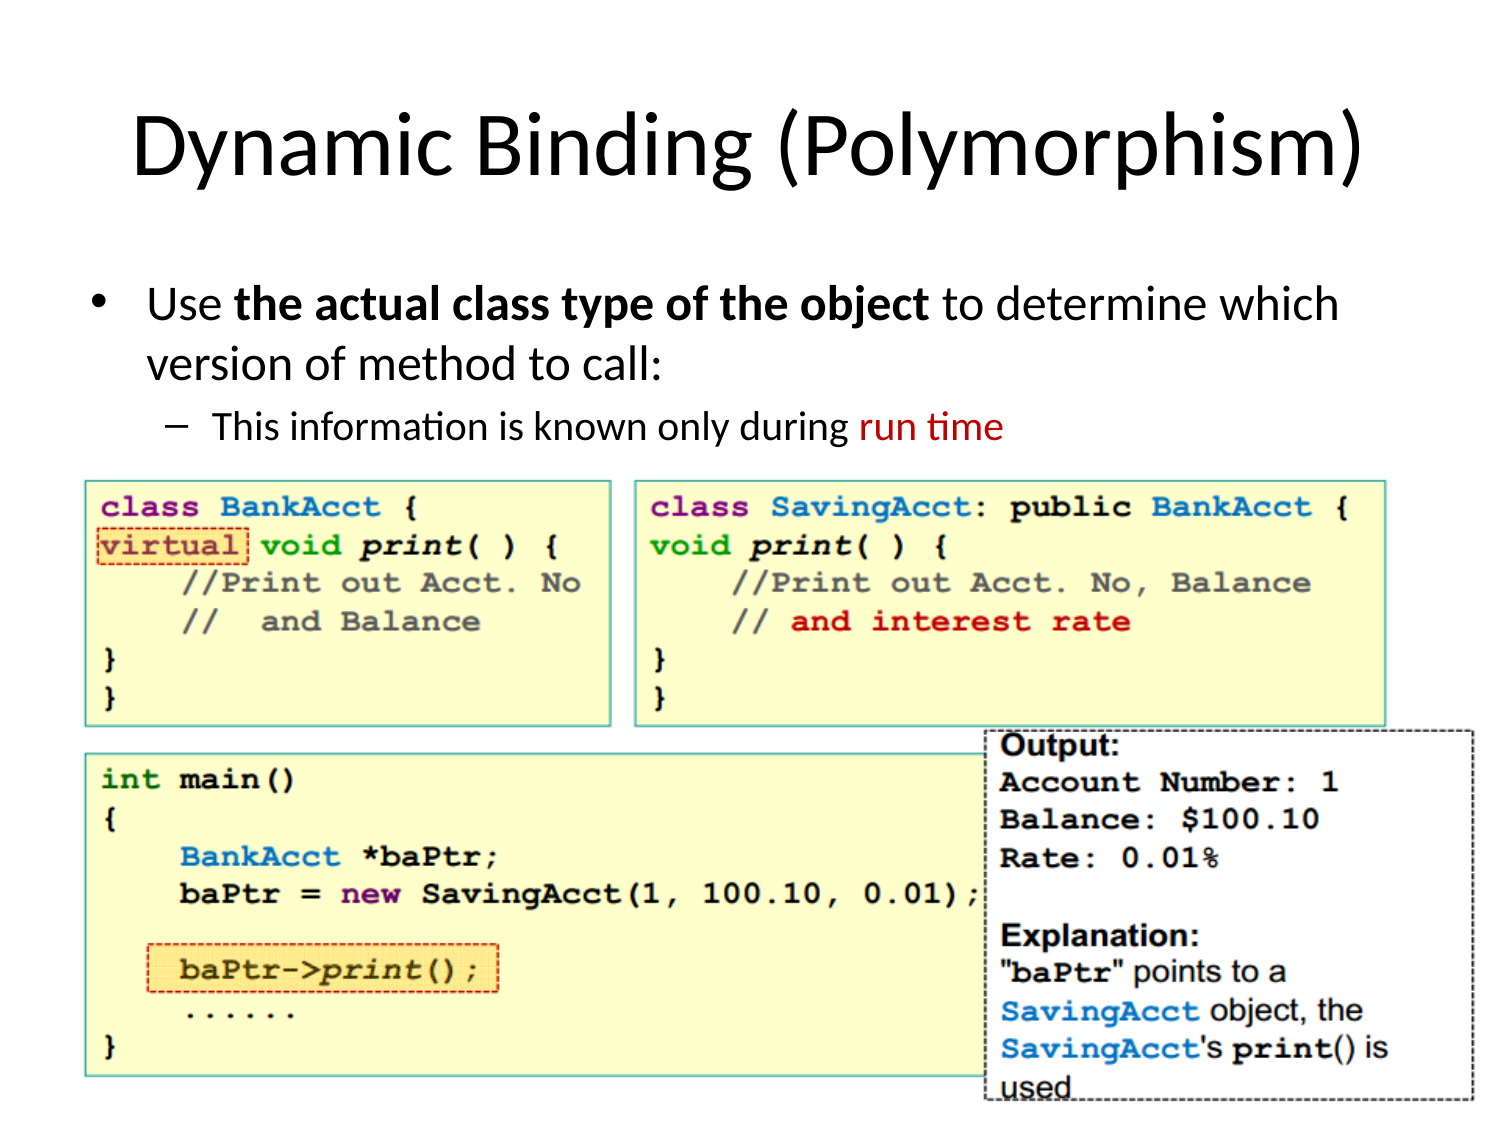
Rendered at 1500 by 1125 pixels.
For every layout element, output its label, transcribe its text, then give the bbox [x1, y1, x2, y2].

list Use the actual class type of the object to determine which version of method to call: This information is known only during run time [75, 262, 1425, 466]
picture [68, 467, 1500, 1125]
title Dynamic Binding (Polymorphism) [75, 45, 1425, 233]
